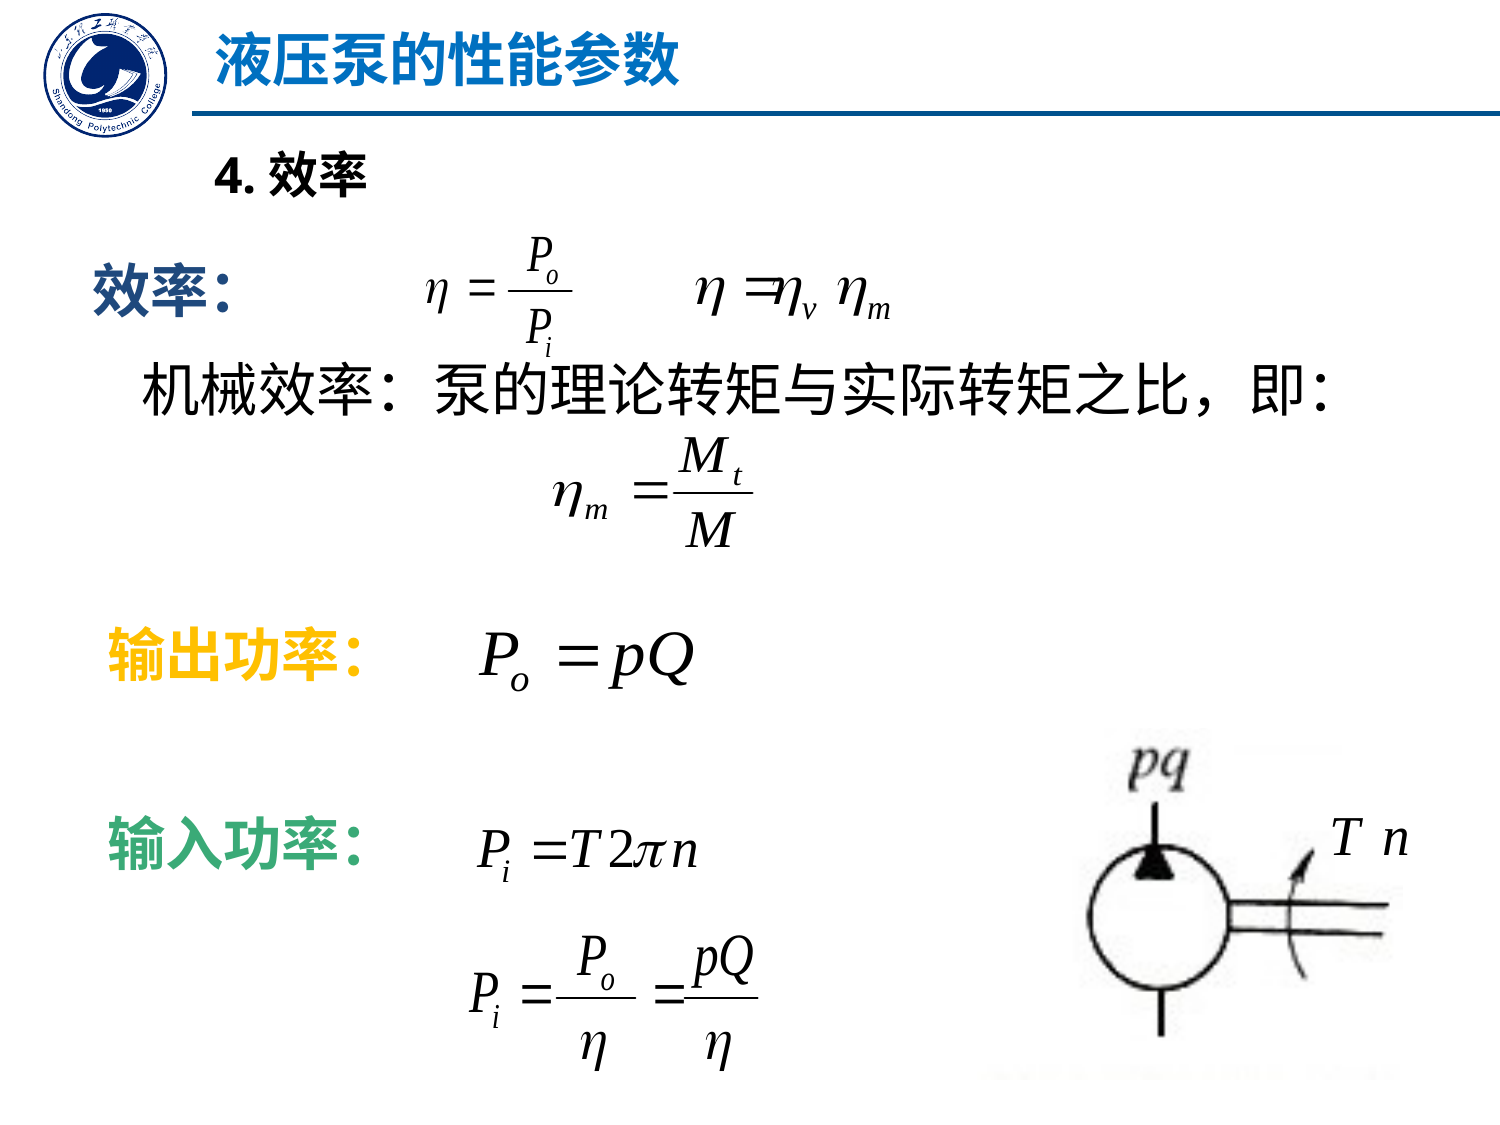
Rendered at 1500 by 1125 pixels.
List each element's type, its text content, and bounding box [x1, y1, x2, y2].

text_box 输出功率： [91, 610, 460, 696]
text_box 4.效率 [199, 136, 1299, 271]
picture [43, 7, 174, 138]
text_box 液压泵的性能参数 [199, 16, 1477, 102]
text_box [6, 818, 972, 1006]
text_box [977, 728, 1422, 1080]
text_box 输入功率： [91, 799, 489, 885]
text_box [540, 421, 767, 560]
text_box 效率： [77, 246, 374, 332]
text_box 机械效率：泵的理论转矩与实际转矩之比，即： [127, 346, 1428, 431]
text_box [401, 221, 599, 374]
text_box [457, 811, 707, 897]
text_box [461, 610, 707, 709]
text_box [664, 245, 903, 334]
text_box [439, 917, 778, 1089]
